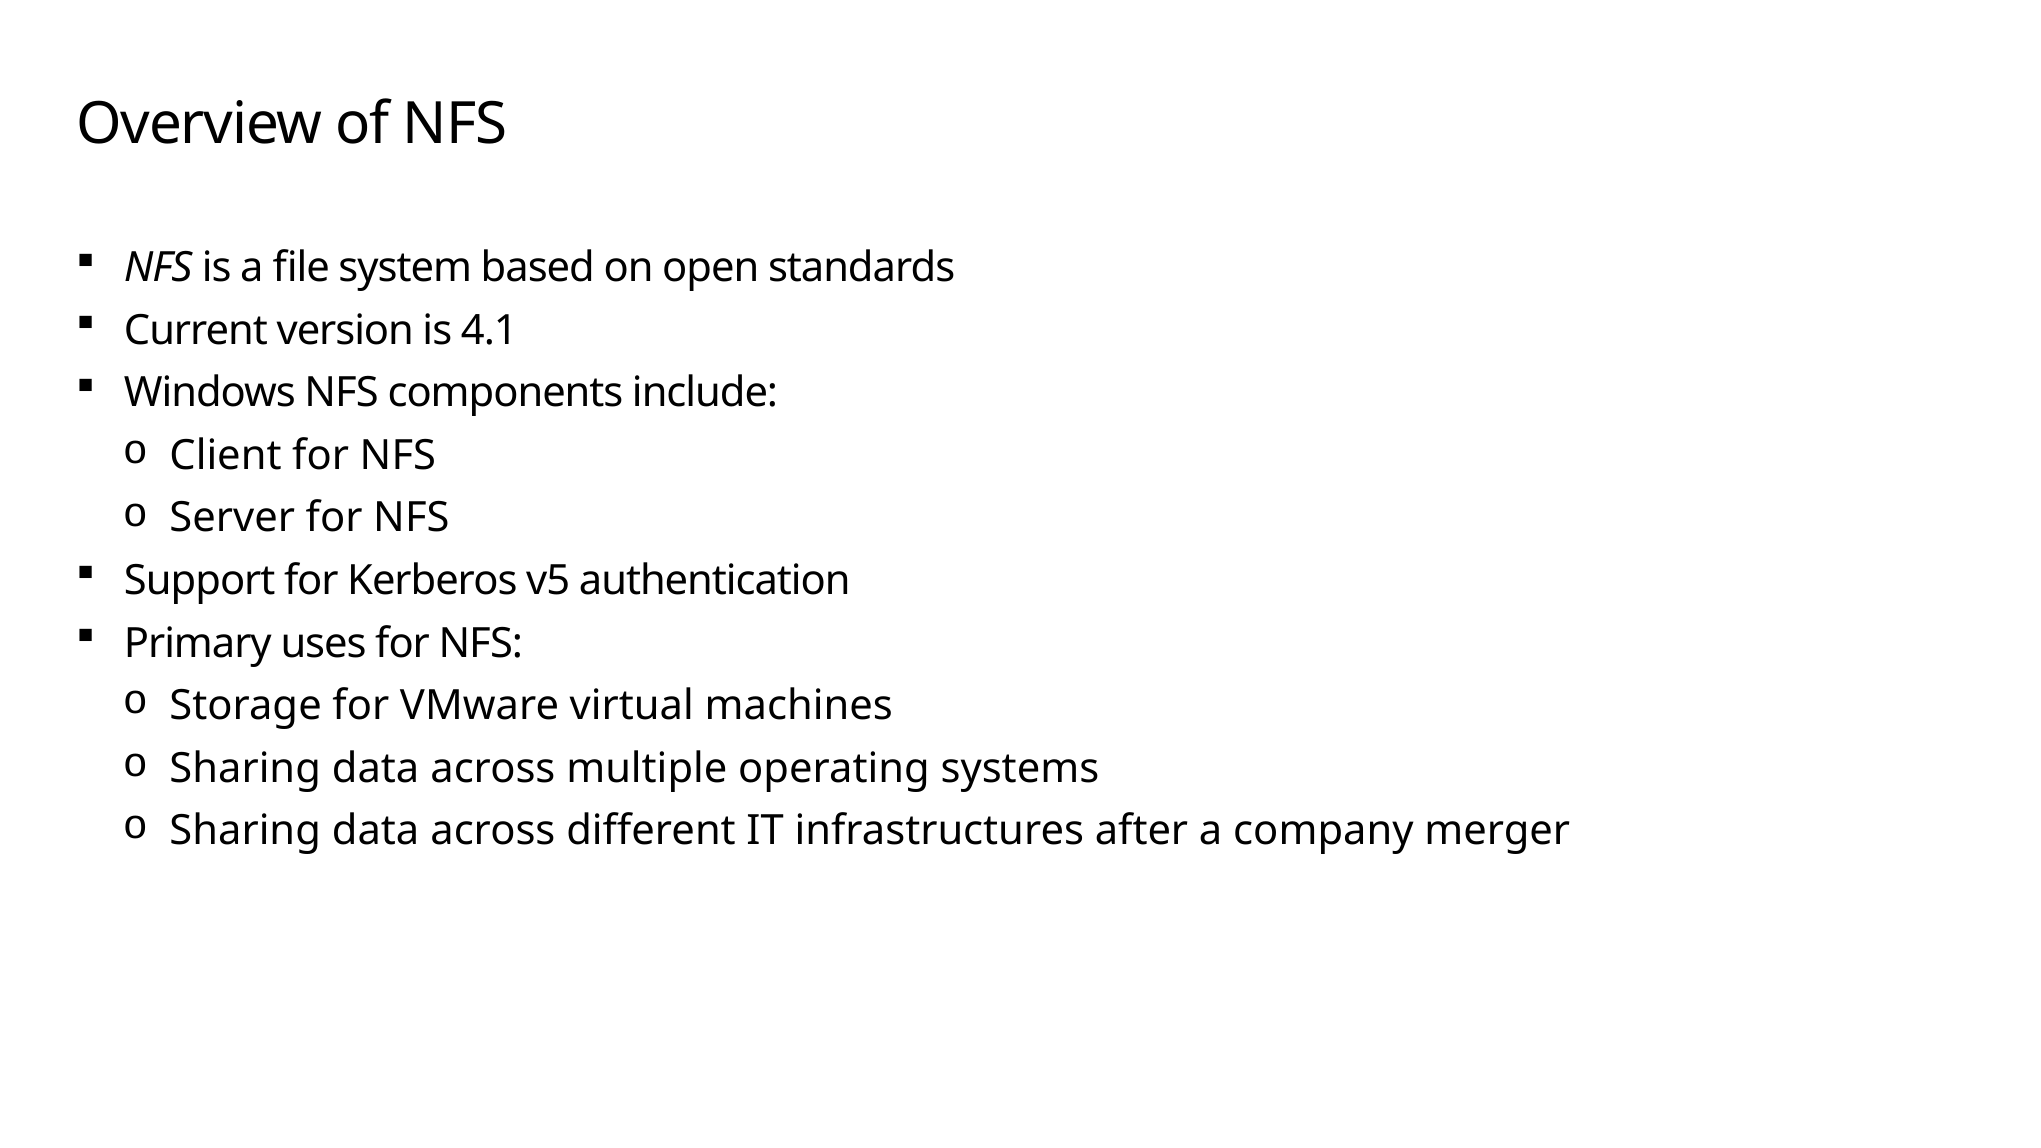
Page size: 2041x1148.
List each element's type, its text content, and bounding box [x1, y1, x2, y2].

list NFS is a file system based on open standards Current version is 4.1 Windows NFS components include: Client for NFS Server for NFS Support for Kerberos v5 authentication Primary uses for NFS: Storage for VMware virtual machines Sharing data across multiple operating systems Sharing data across different IT infrastructures after a company merger [76, 240, 1970, 1074]
title Overview of NFS [76, 93, 1968, 161]
